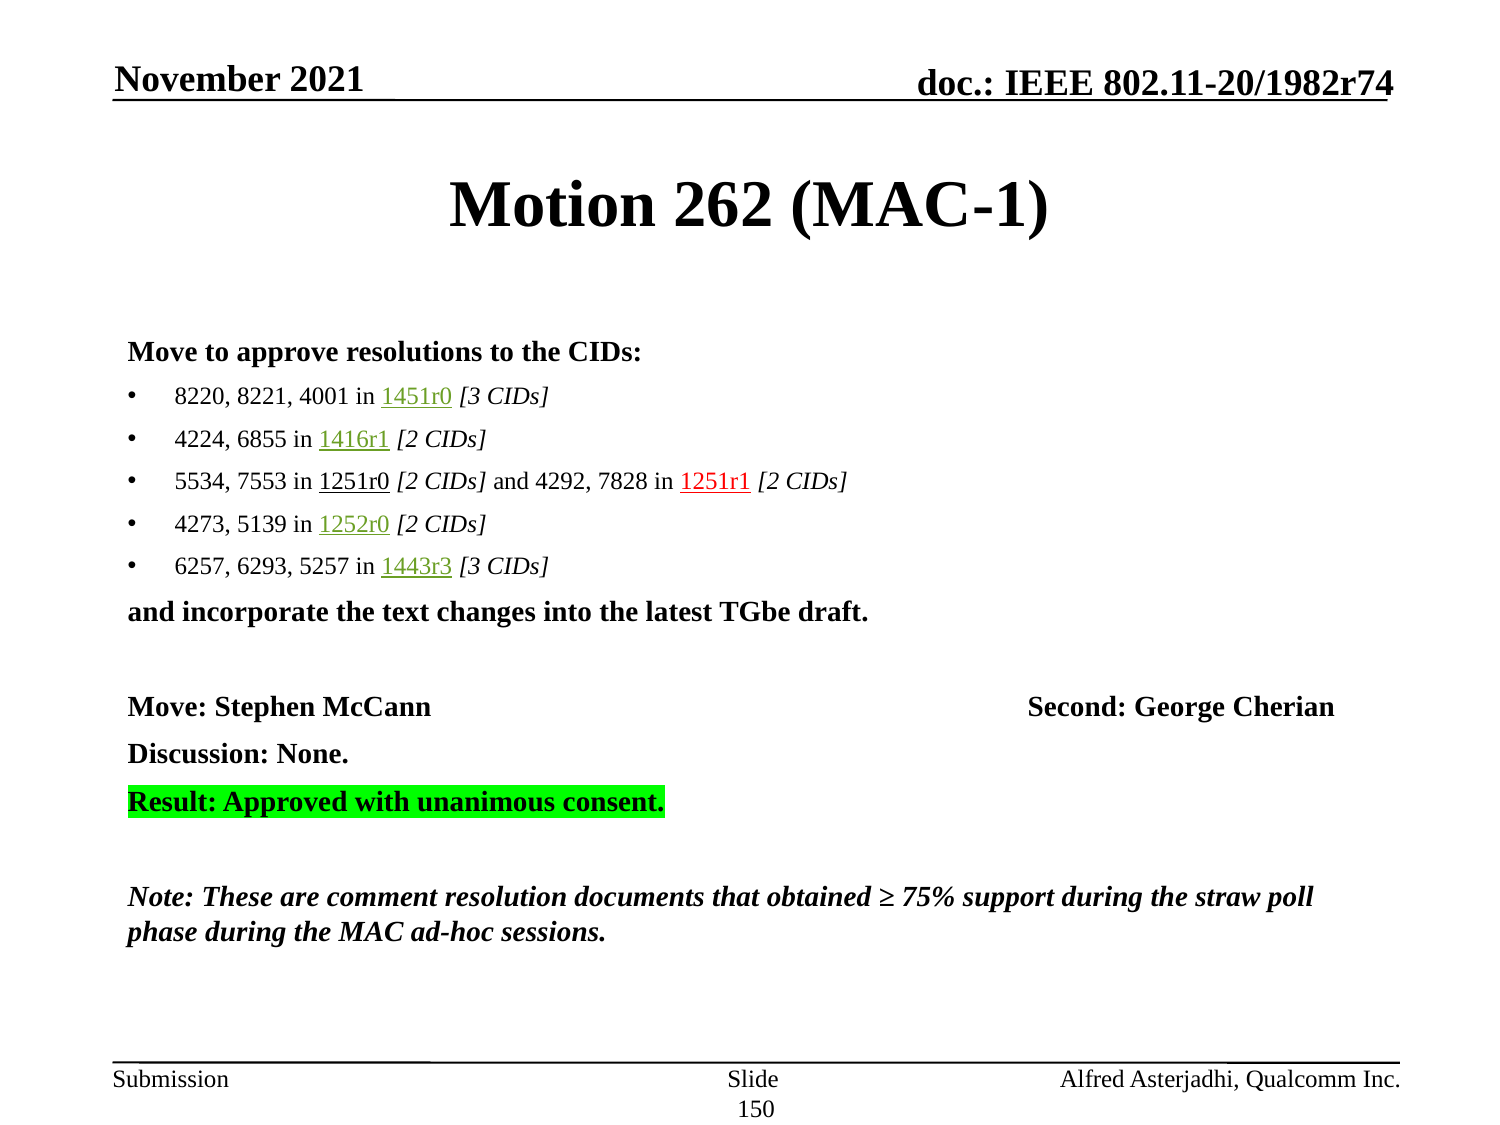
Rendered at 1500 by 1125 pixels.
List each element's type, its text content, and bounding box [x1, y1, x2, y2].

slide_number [114, 54, 423, 100]
title Motion 262 (MAC-1) [112, 112, 1388, 288]
slide_number Slide 150 [712, 1061, 800, 1123]
list Move to approve resolutions to the CIDs: 8220, 8221, 4001 in 1451r0 [3 CIDs] 4224, 6855 in 1416r1 [2 CIDs] 5534, 7553 in 1251r0 [2 CIDs] and 4292, 7828 in 1251r1 [2 CIDs] 4273, 5139 in 1252r0 [2 CIDs] 6257, 6293, 5257 in 1443r3 [3 CIDs] and incorporate the text changes into the latest TGbe draft. Move: Stephen McCann Second: George Cherian Discussion: None. Result: Approved with unanimous consent. Note: These are comment resolution documents that obtained ≥ 75% support during the straw poll phase during the MAC ad-hoc sessions. [112, 324, 1388, 1063]
footer Alfred Asterjadhi, Qualcomm Inc. [878, 1061, 1402, 1093]
